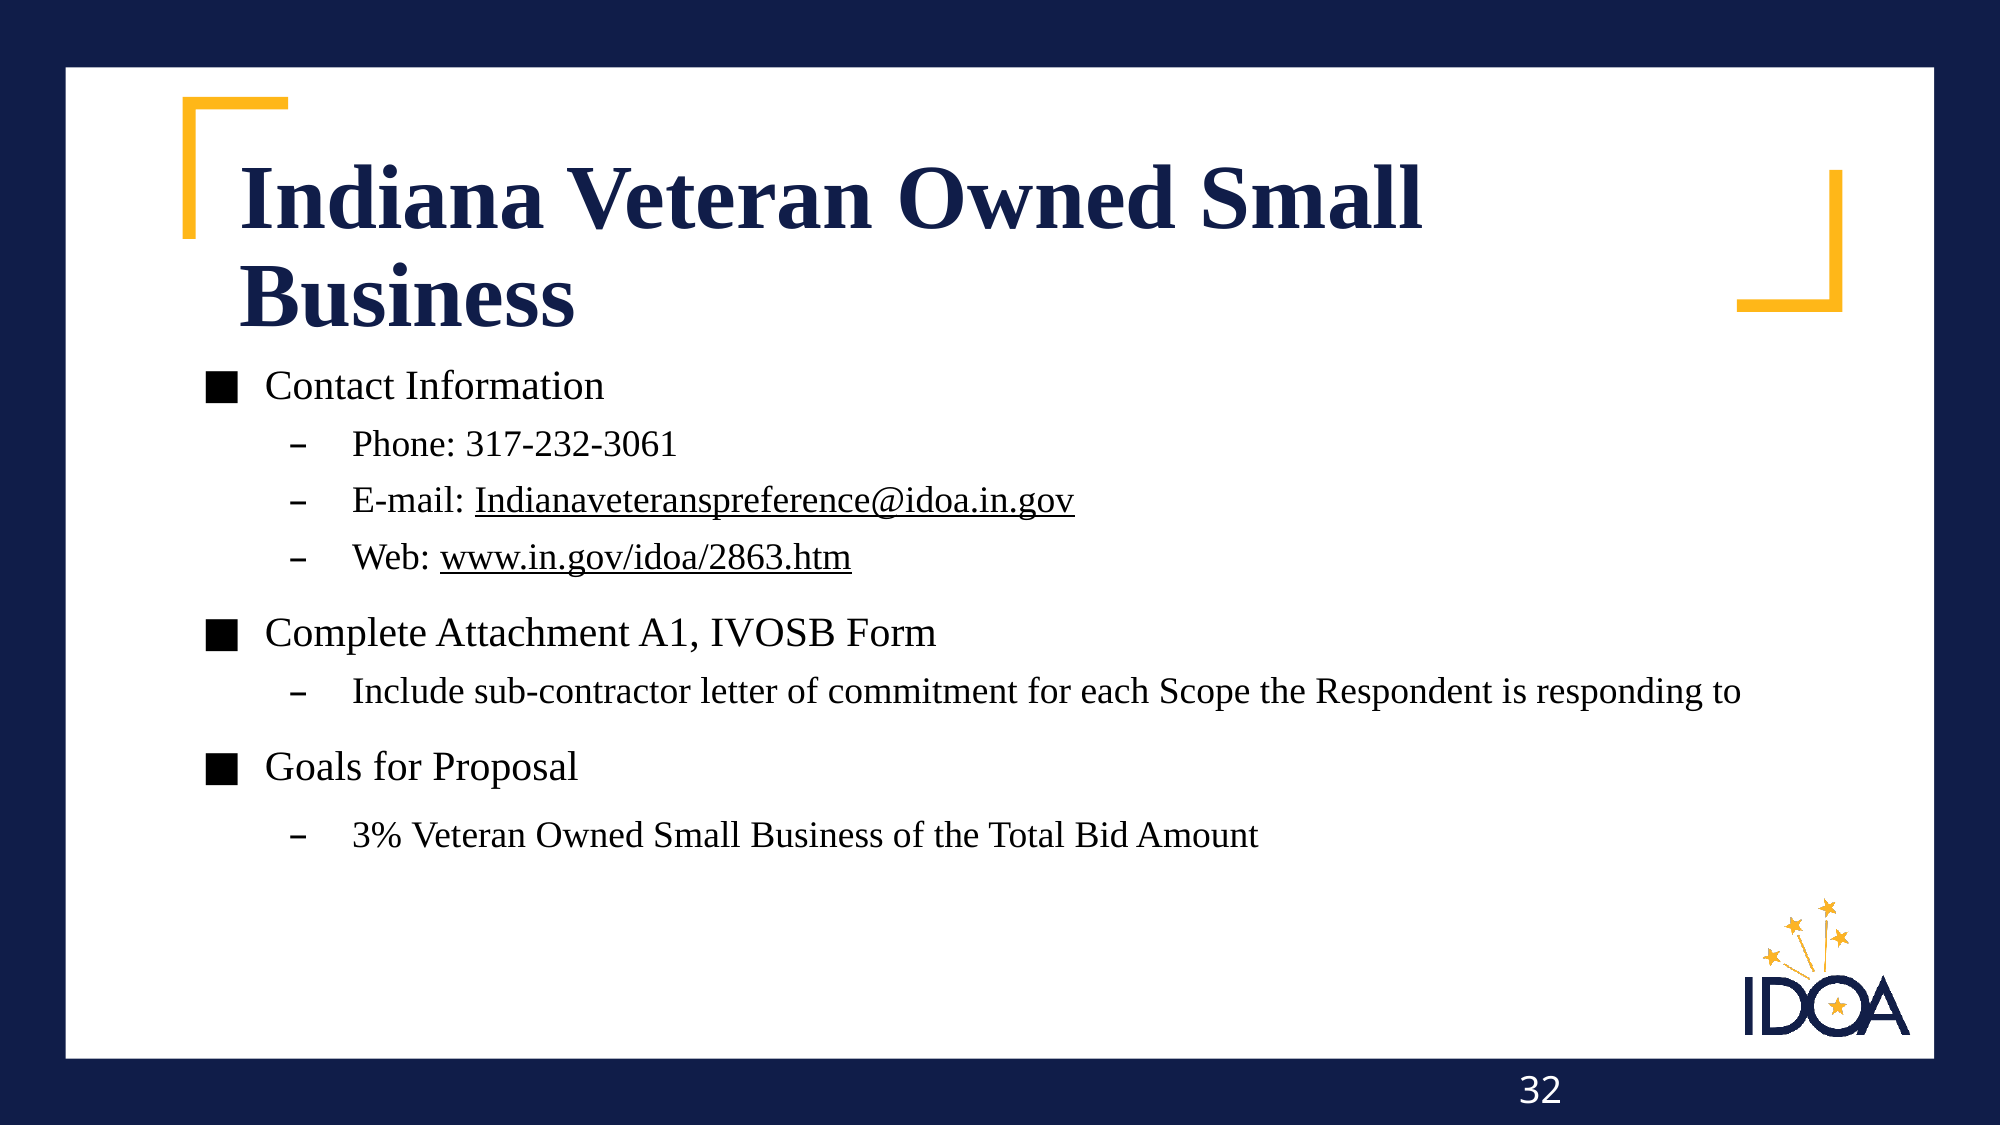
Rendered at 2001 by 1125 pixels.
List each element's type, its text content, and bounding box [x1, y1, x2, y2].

picture [1702, 857, 1959, 1114]
text_box Contact Information Phone: 317-232-3061 E-mail: Indianaveteranspreference@idoa.in.gov Web: www.in.gov/idoa/2863.htm Complete Attachment A1, IVOSB Form Include sub-contractor letter of commitment for each Scope the Respondent is responding to Goals for Proposal 3% Veteran Owned Small Business of the Total Bid Amount [187, 292, 1838, 943]
slide_number 32 [1504, 1058, 1767, 1125]
title Indiana Veteran Owned Small Business [225, 142, 1800, 279]
